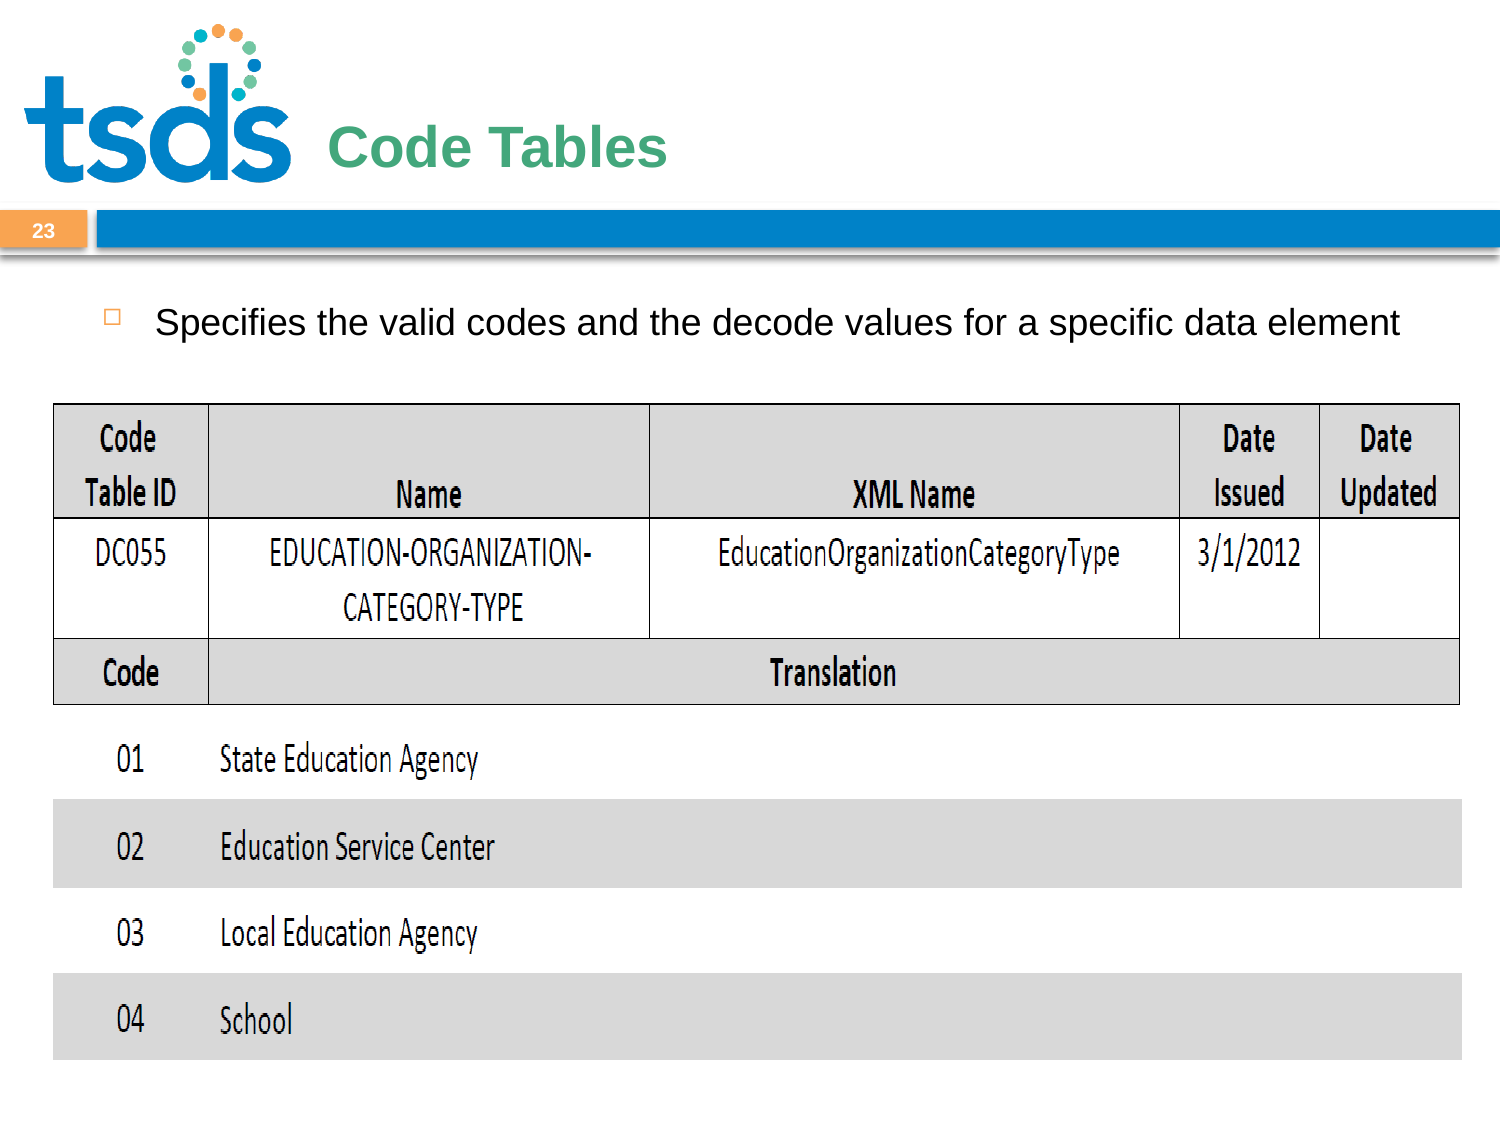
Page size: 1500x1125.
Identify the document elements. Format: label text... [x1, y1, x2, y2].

title Code Tables [312, 75, 1438, 213]
slide_number 22 [0, 210, 88, 251]
list Specifies the valid codes and the decode values for a specific data element [87, 287, 1425, 398]
picture [24, 24, 291, 191]
picture [49, 399, 1463, 1065]
